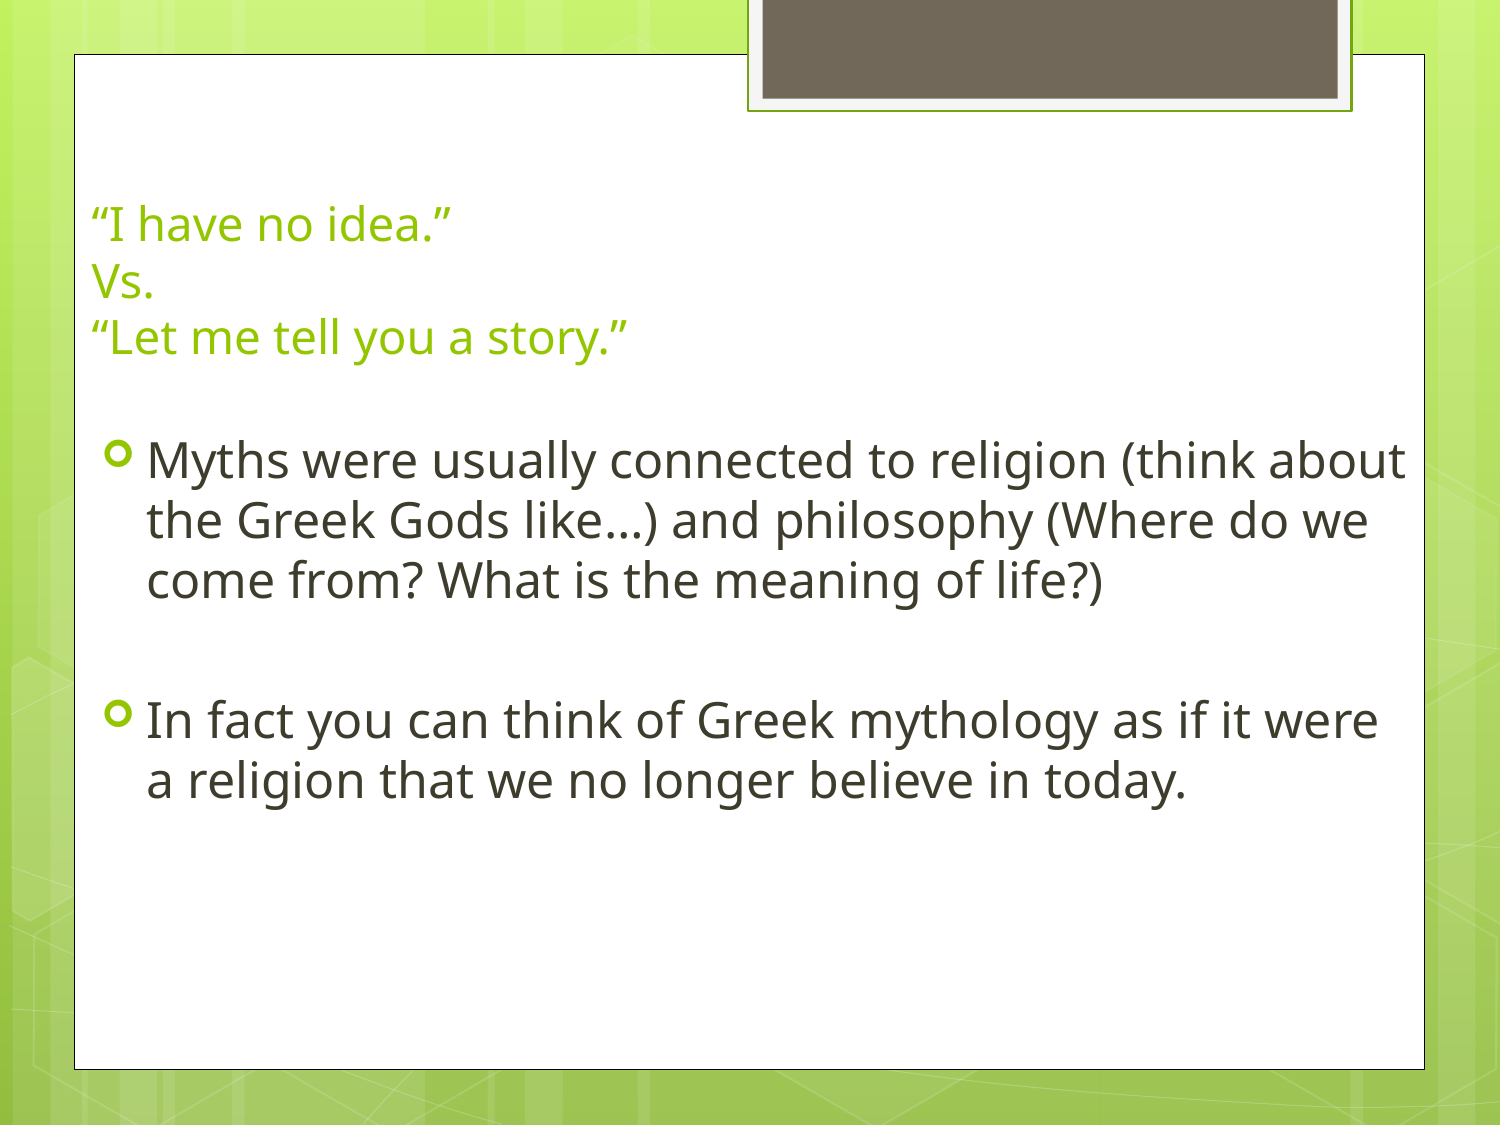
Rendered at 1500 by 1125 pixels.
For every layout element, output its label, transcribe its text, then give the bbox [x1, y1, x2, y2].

title “I have no idea.” Vs. “Let me tell you a story.” [76, 184, 1427, 372]
list Myths were usually connected to religion (think about the Greek Gods like…) and philosophy (Where do we come from? What is the meaning of life?) In fact you can think of Greek mythology as if it were a religion that we no longer believe in today. [75, 420, 1425, 1005]
